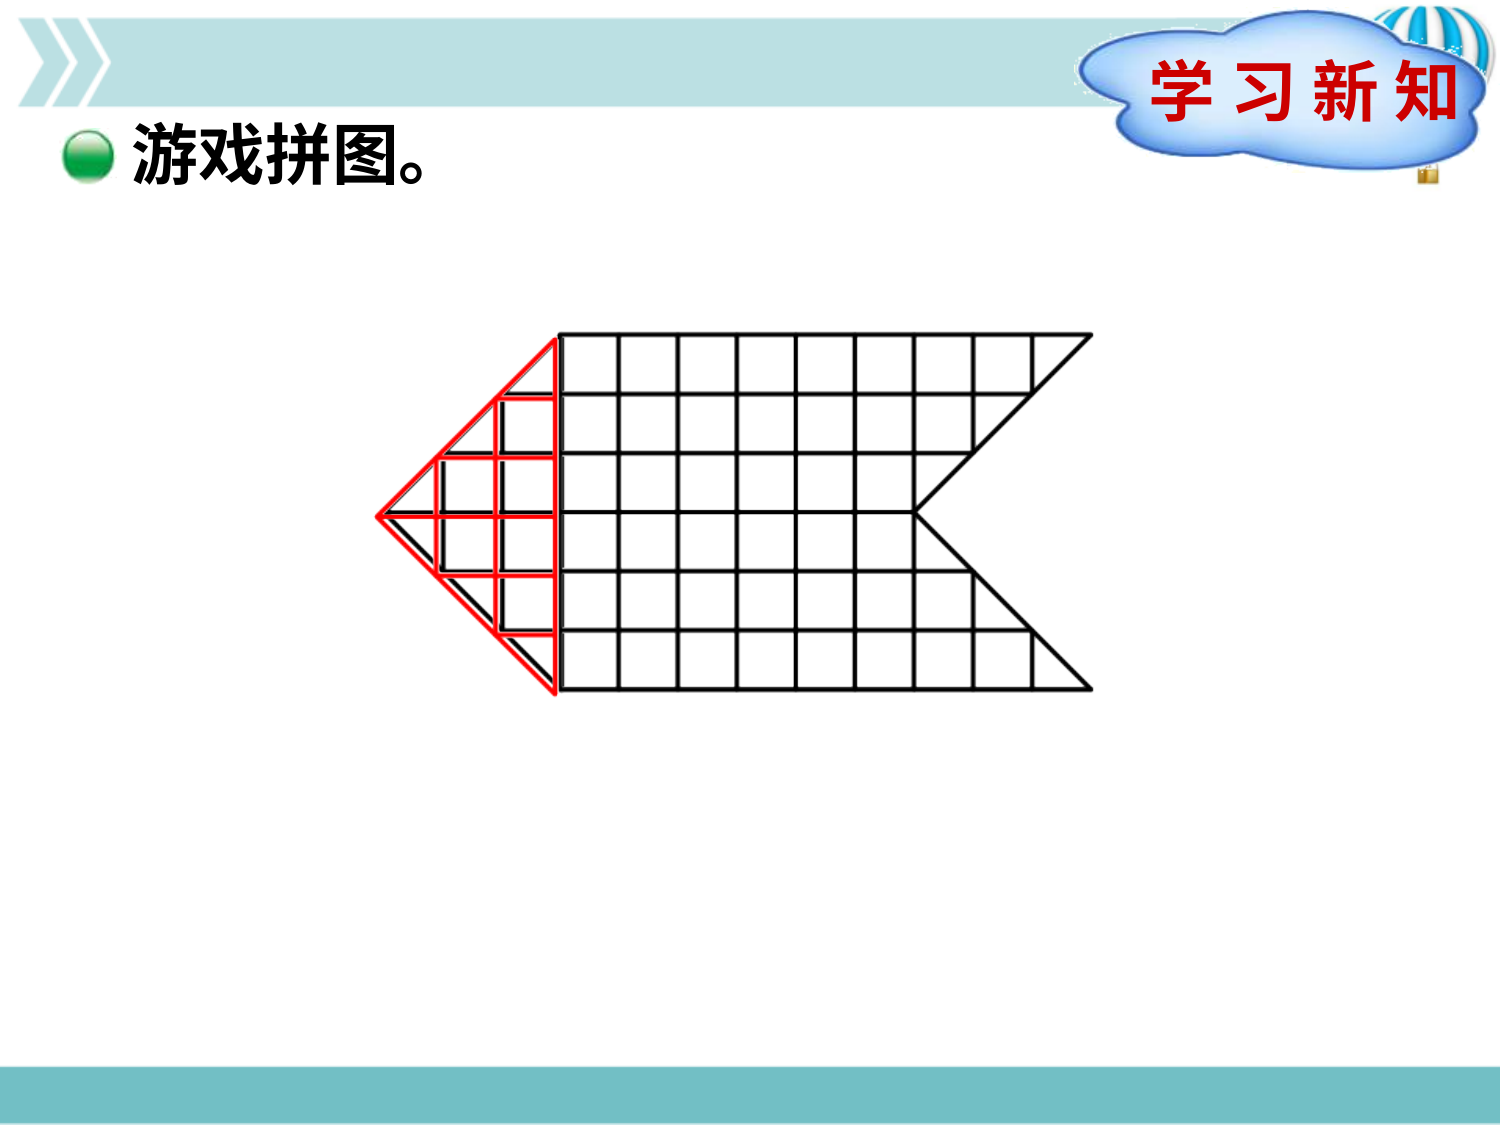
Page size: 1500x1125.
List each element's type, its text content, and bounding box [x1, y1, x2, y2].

text_box 游戏拼图。 [117, 105, 1500, 201]
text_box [1074, 6, 1500, 173]
picture [0, 0, 1500, 1125]
